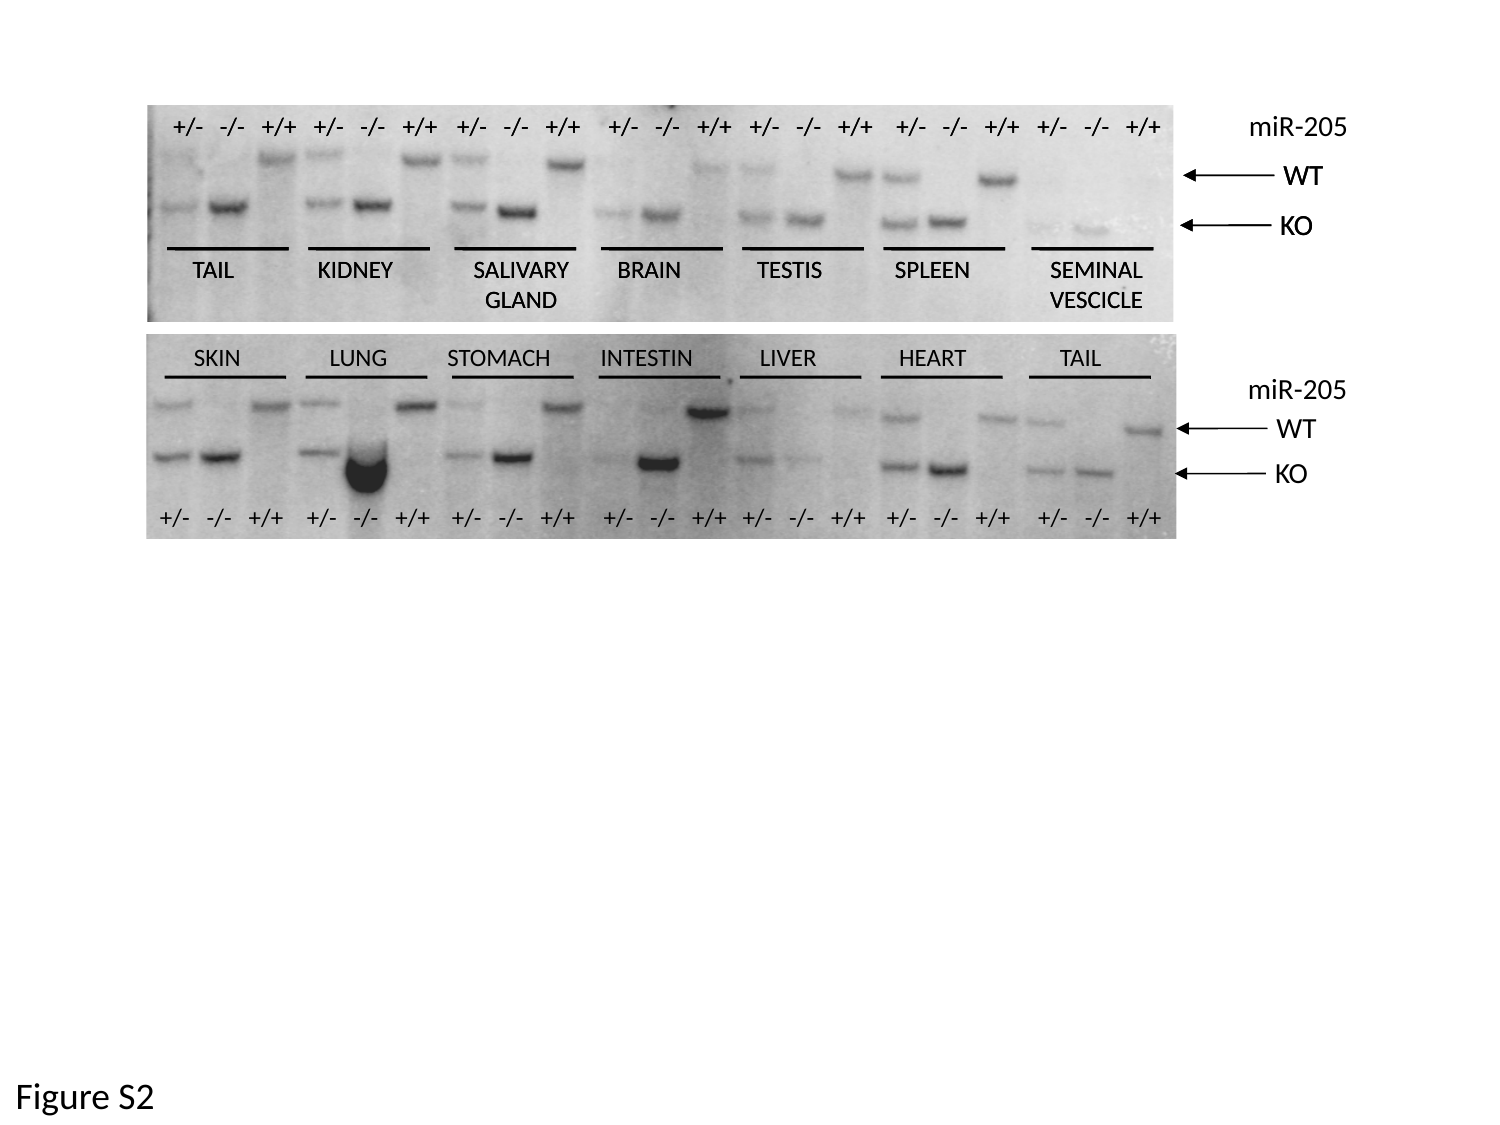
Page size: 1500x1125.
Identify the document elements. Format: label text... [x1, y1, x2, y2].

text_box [145, 102, 1402, 540]
text_box Figure S2 [0, 1064, 170, 1125]
